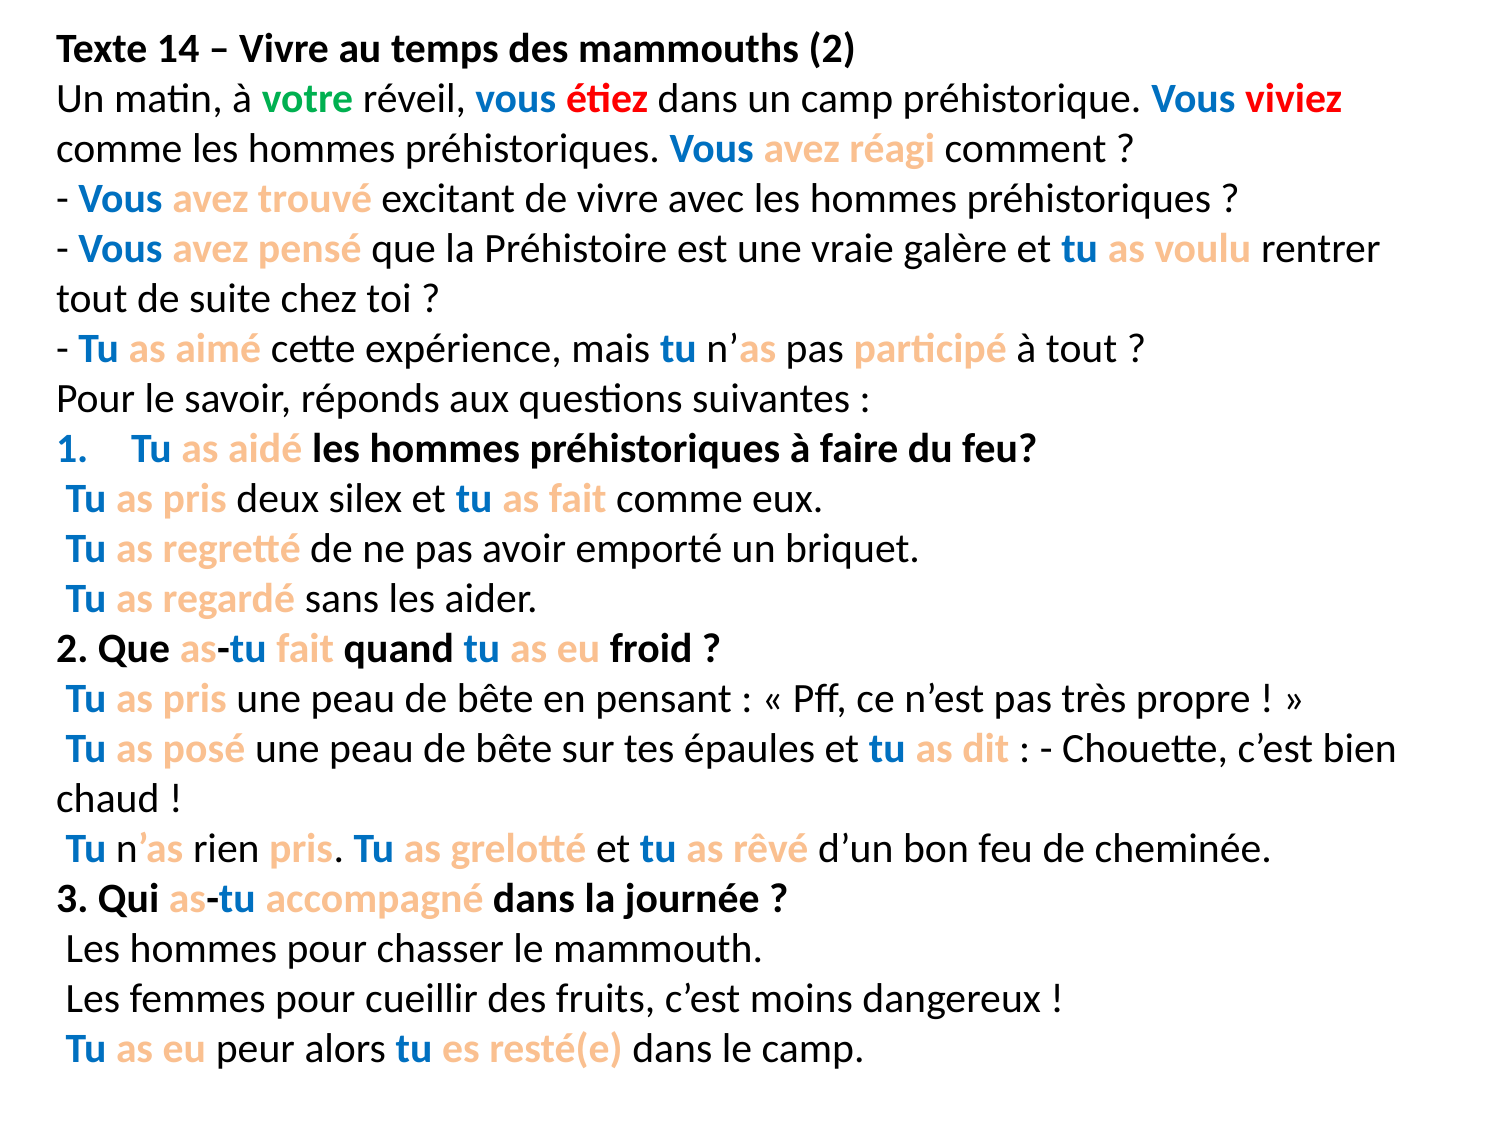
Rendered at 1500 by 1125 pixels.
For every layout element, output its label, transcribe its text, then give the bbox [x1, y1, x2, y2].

text_box Texte 14 – Vivre au temps des mammouths (2) Un matin, à votre réveil, vous étiez dans un camp préhistorique. Vous viviez comme les hommes préhistoriques. Vous avez réagi comment ? - Vous avez trouvé excitant de vivre avec les hommes préhistoriques ? - Vous avez pensé que la Préhistoire est une vraie galère et tu as voulu rentrer tout de suite chez toi ? - Tu as aimé cette expérience, mais tu n’as pas participé à tout ? Pour le savoir, réponds aux questions suivantes : Tu as aidé les hommes préhistoriques à faire du feu? Tu as pris deux silex et tu as fait comme eux. Tu as regretté de ne pas avoir emporté un briquet. Tu as regardé sans les aider. 2. Que as-tu fait quand tu as eu froid ? Tu as pris une peau de bête en pensant : « Pff, ce n’est pas très propre ! » Tu as posé une peau de bête sur tes épaules et tu as dit : - Chouette, c’est bien chaud ! Tu n’as rien pris. Tu as grelotté et tu as rêvé d’un bon feu de cheminée. 3. Qui as-tu accompagné dans la journée ? Les hommes pour chasser le mammouth. Les femmes pour cueillir des fruits, c’est moins dangereux ! Tu as eu peur alors tu es resté(e) dans le camp. [41, 13, 1471, 1079]
